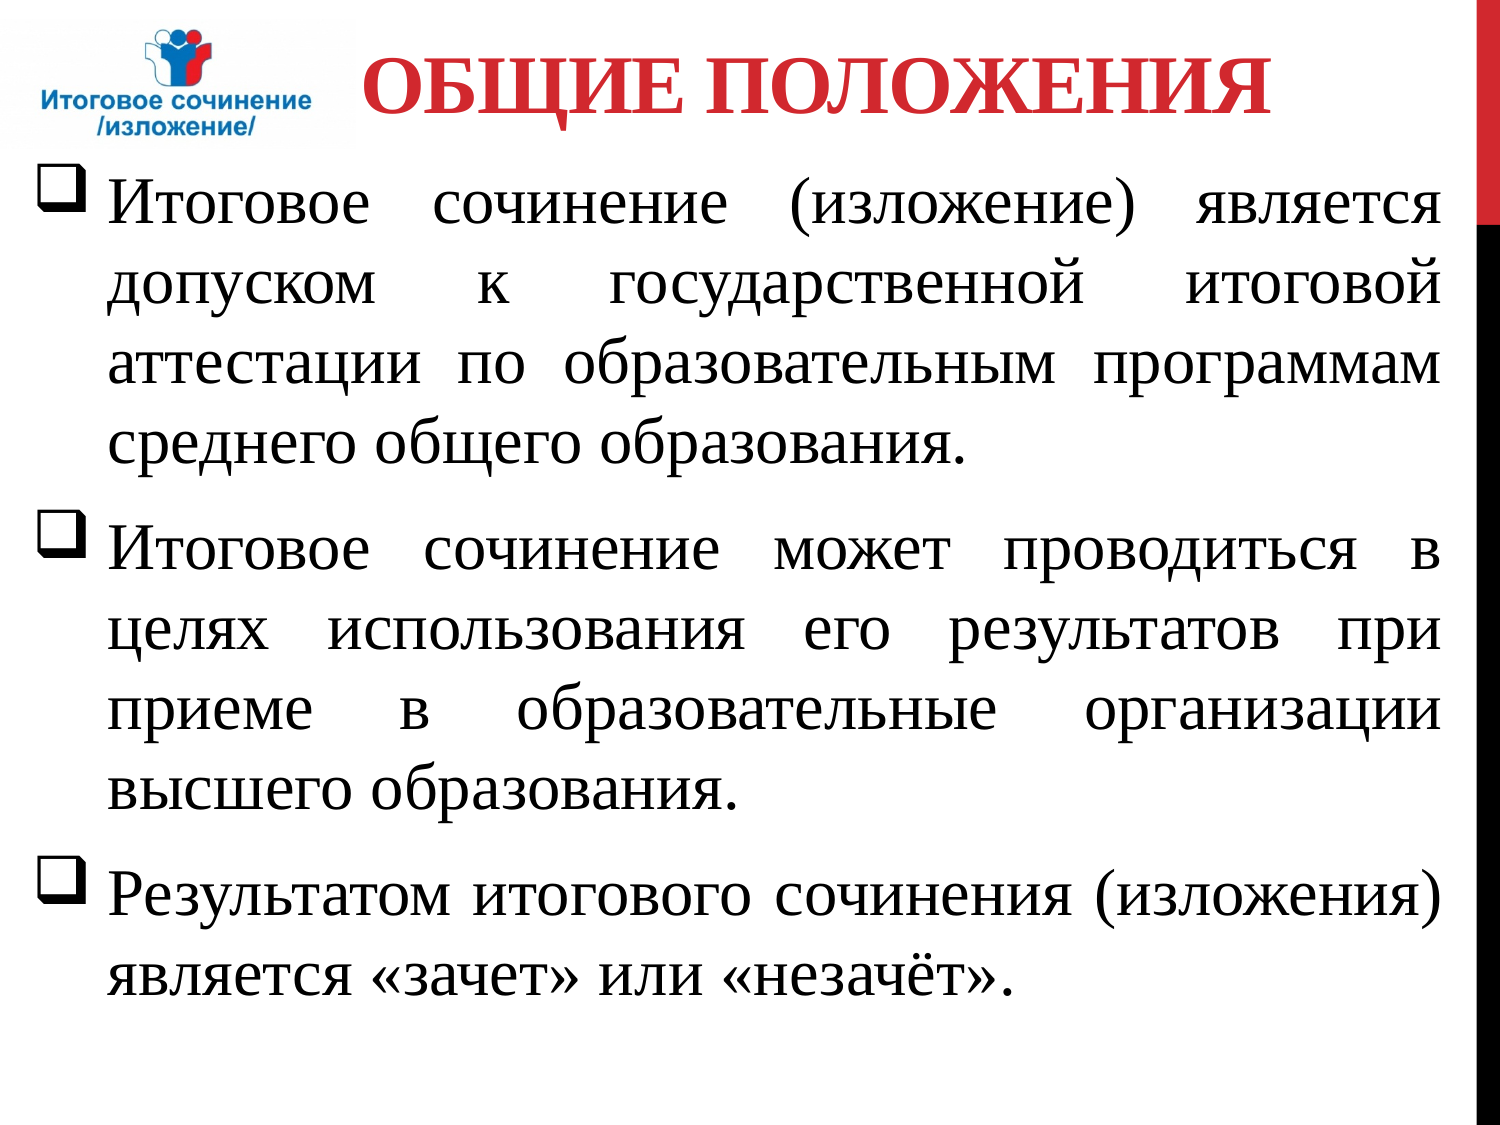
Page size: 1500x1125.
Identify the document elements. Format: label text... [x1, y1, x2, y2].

title Общие положения [41, 0, 1436, 138]
picture [0, 18, 357, 150]
list Итоговое сочинение (изложение) является допуском к государственной итоговой аттестации по образовательным программам среднего общего образования. Итоговое сочинение может проводиться в целях использования его результатов при приеме в образовательные организации высшего образования. Результатом итогового сочинения (изложения) является «зачет» или «незачёт». [17, 148, 1459, 1125]
